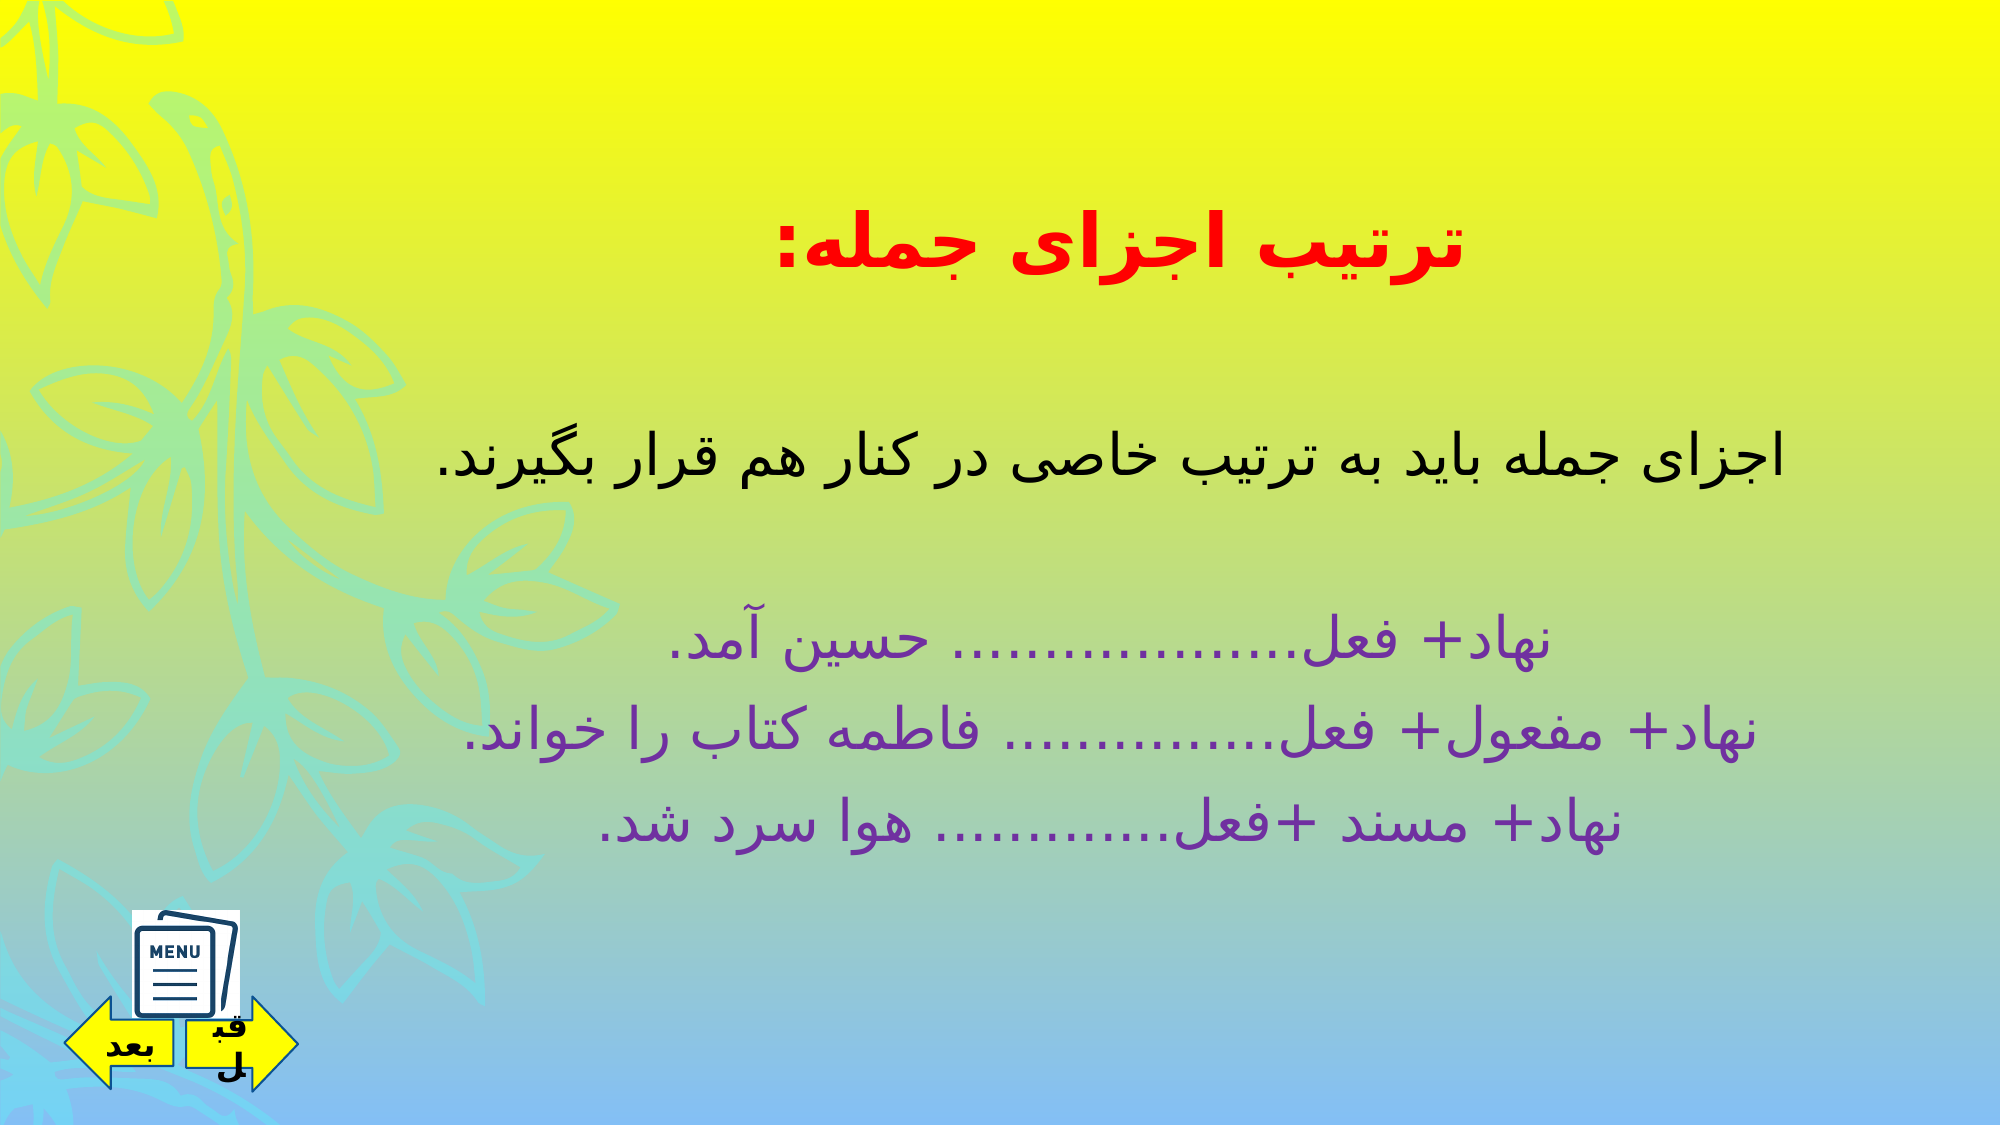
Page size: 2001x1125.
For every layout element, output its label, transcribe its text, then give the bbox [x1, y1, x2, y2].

text_box ترتیب اجزای جمله: اجزای جمله باید به ترتیب خاصی در کنار هم قرار بگیرند. نهاد+ فعل................... حسین آمد. نهاد+ مفعول+ فعل............... فاطمه کتاب را خواند. نهاد+ مسند +فعل............. هوا سرد شد. [333, 178, 1908, 861]
text_box بعد [63, 995, 175, 1091]
text_box قبل [185, 995, 299, 1093]
picture [132, 910, 240, 1018]
